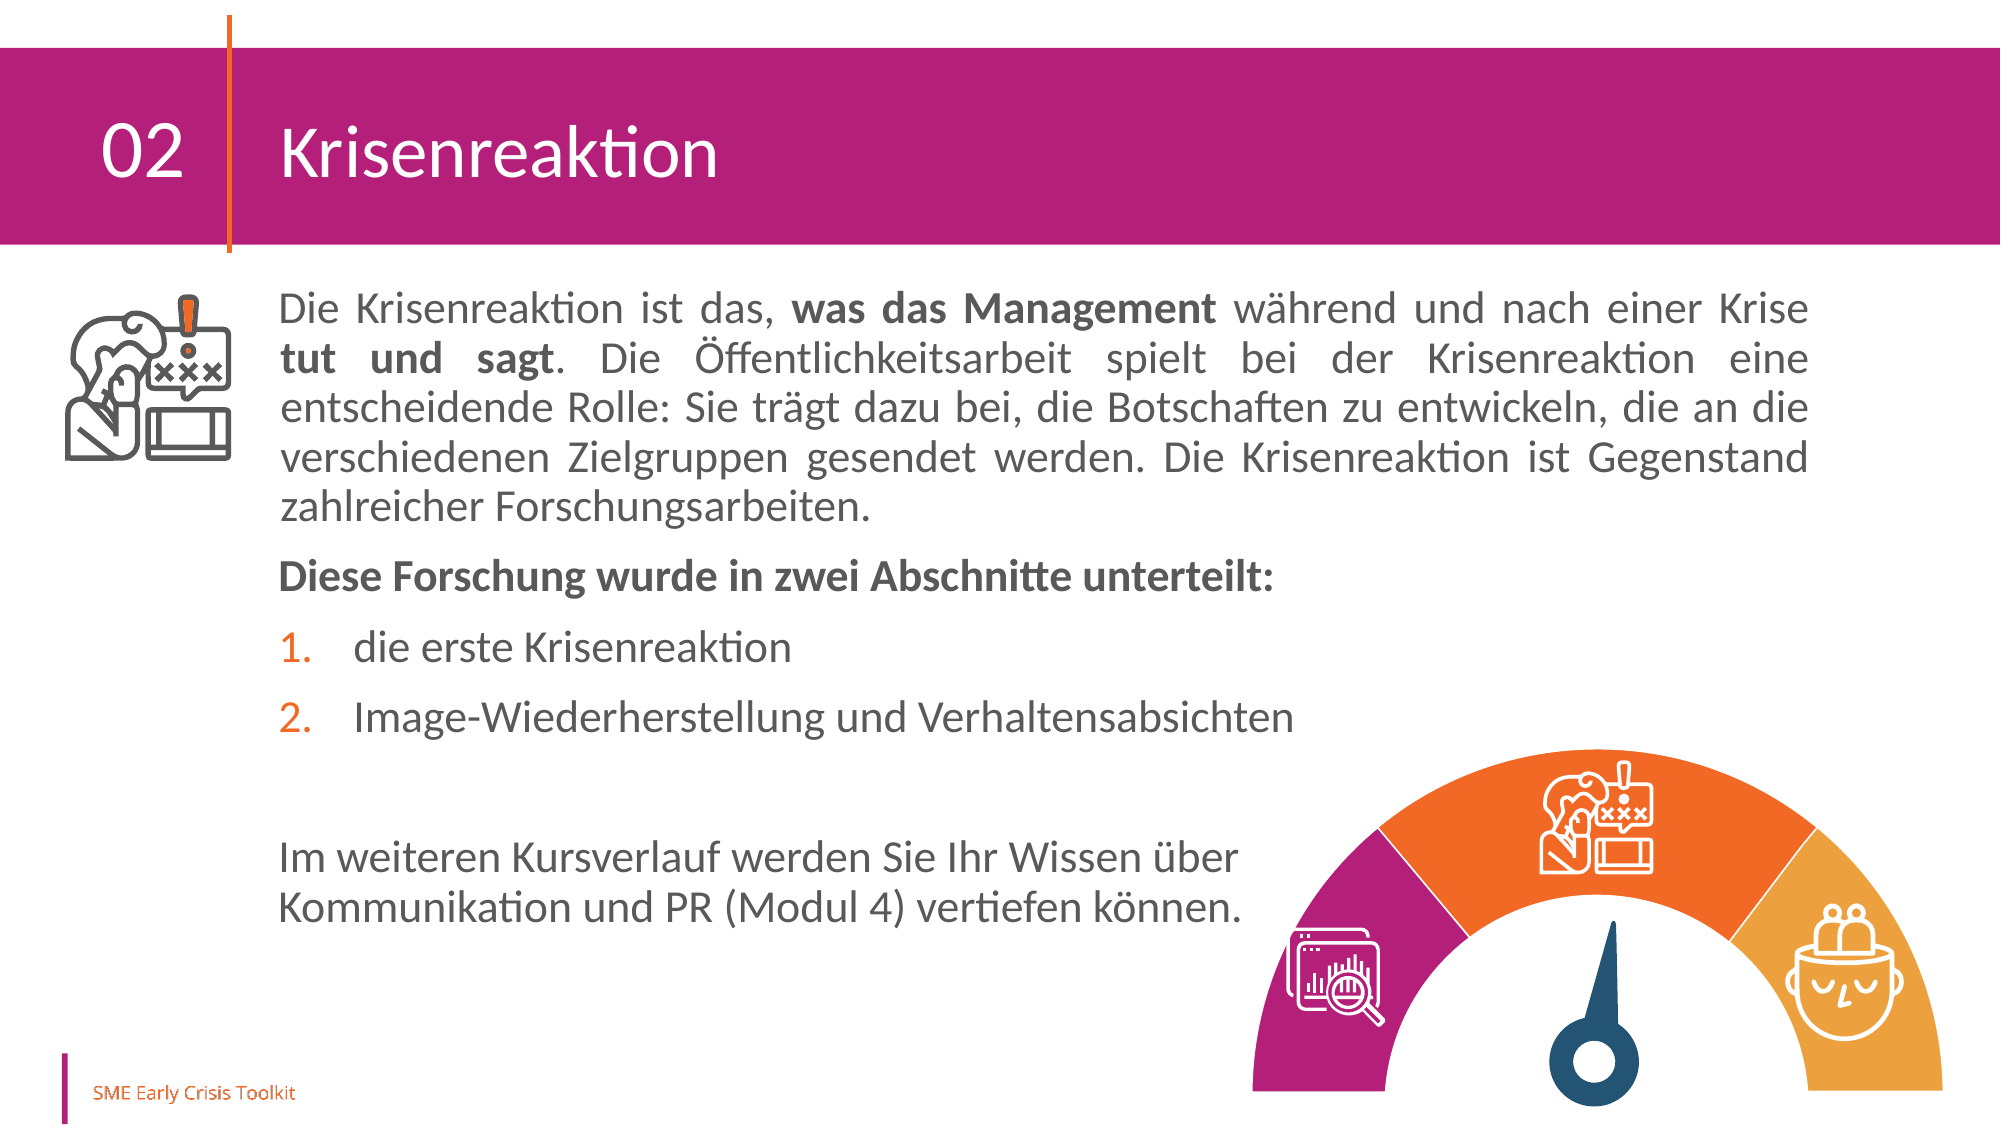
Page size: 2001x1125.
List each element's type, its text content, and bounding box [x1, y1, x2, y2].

text_box [0, 47, 227, 246]
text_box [1251, 748, 1944, 1110]
list Die Krisenreaktion ist das, was das Management während und nach einer Krise tut und sagt. Die Öffentlichkeitsarbeit spielt bei der Krisenreaktion eine entscheidende Rolle: Sie trägt dazu bei, die Botschaften zu entwickeln, die an die verschiedenen Zielgruppen gesendet werden. Die Krisenreaktion ist Gegenstand zahlreicher Forschungsarbeiten. Diese Forschung wurde in zwei Abschnitte unterteilt: die erste Krisenreaktion Image-Wiederherstellung und Verhaltensabsichten Im weiteren Kursverlauf werden Sie Ihr Wissen über Kommunikation und PR (Modul 4) vertiefen können. [263, 276, 1825, 1040]
text_box [227, 15, 232, 253]
text_box 02 Krisenreaktion [232, 56, 2000, 245]
text_box [232, 47, 2000, 56]
text_box 02 Krisenreaktion [86, 56, 227, 245]
picture [83, 1080, 295, 1104]
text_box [65, 294, 232, 461]
